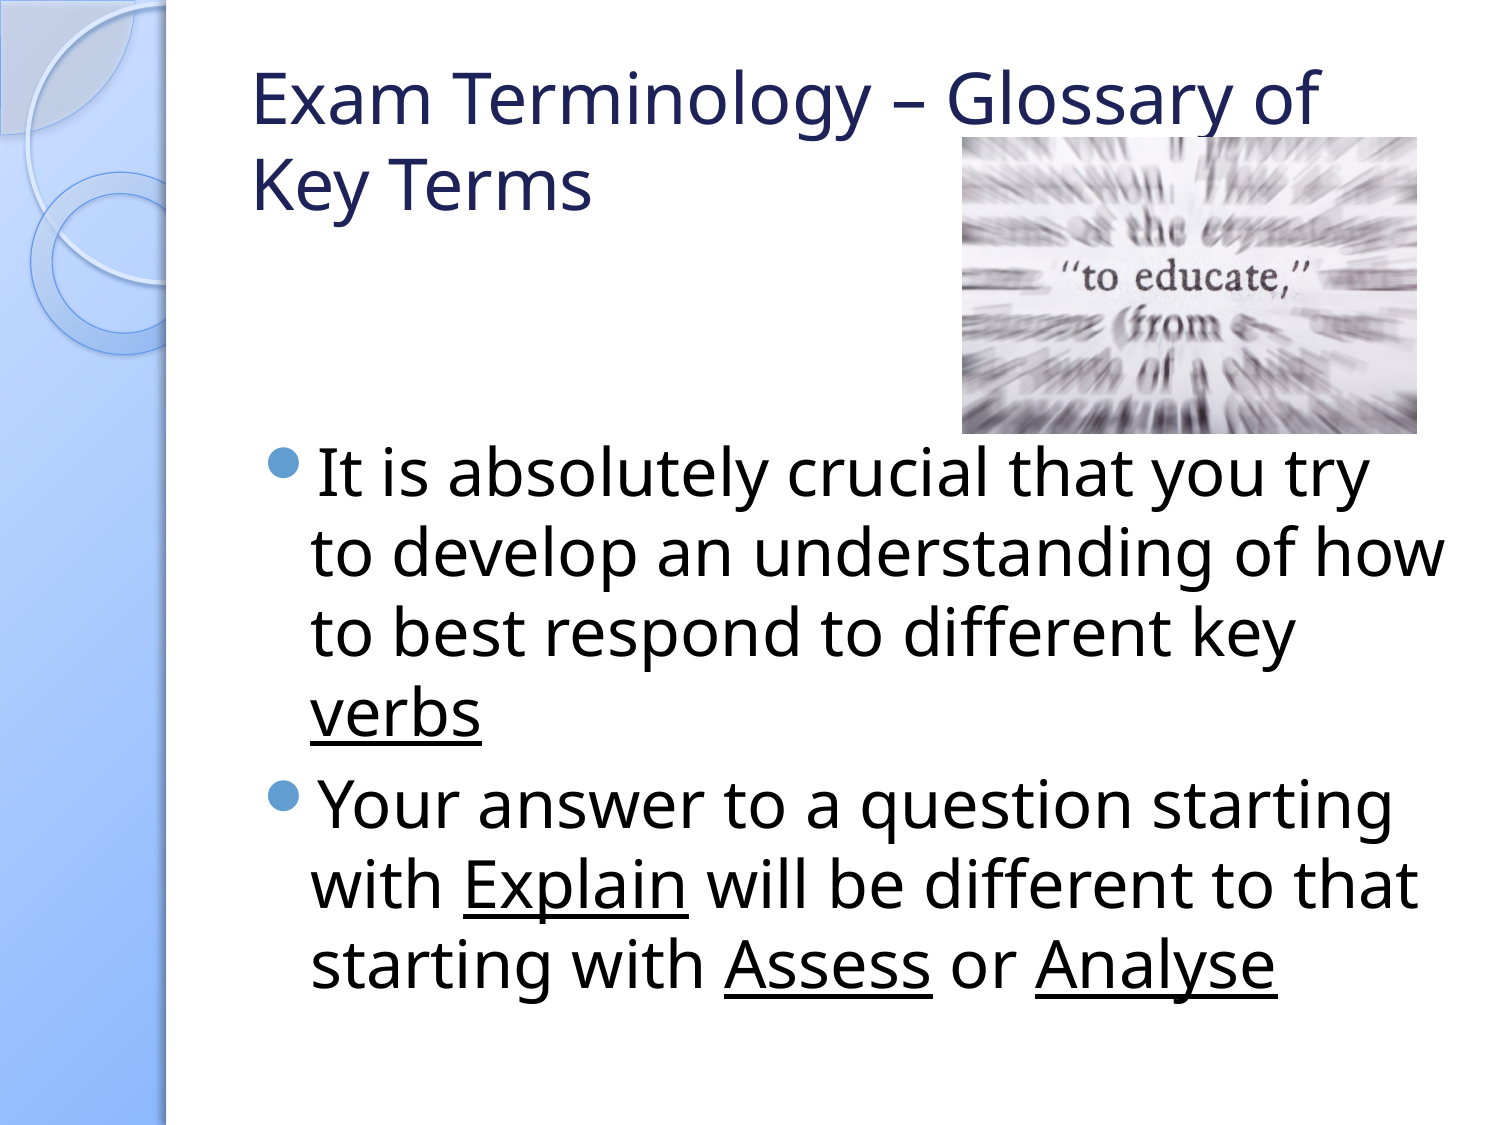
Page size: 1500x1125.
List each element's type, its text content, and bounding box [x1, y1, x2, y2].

list It is absolutely crucial that you try to develop an understanding of how to best respond to different key verbs Your answer to a question starting with Explain will be different to that starting with Assess or Analyse [235, 237, 1466, 1025]
picture [962, 136, 1417, 435]
title Exam Terminology – Glossary of Key Terms [235, 45, 1466, 233]
